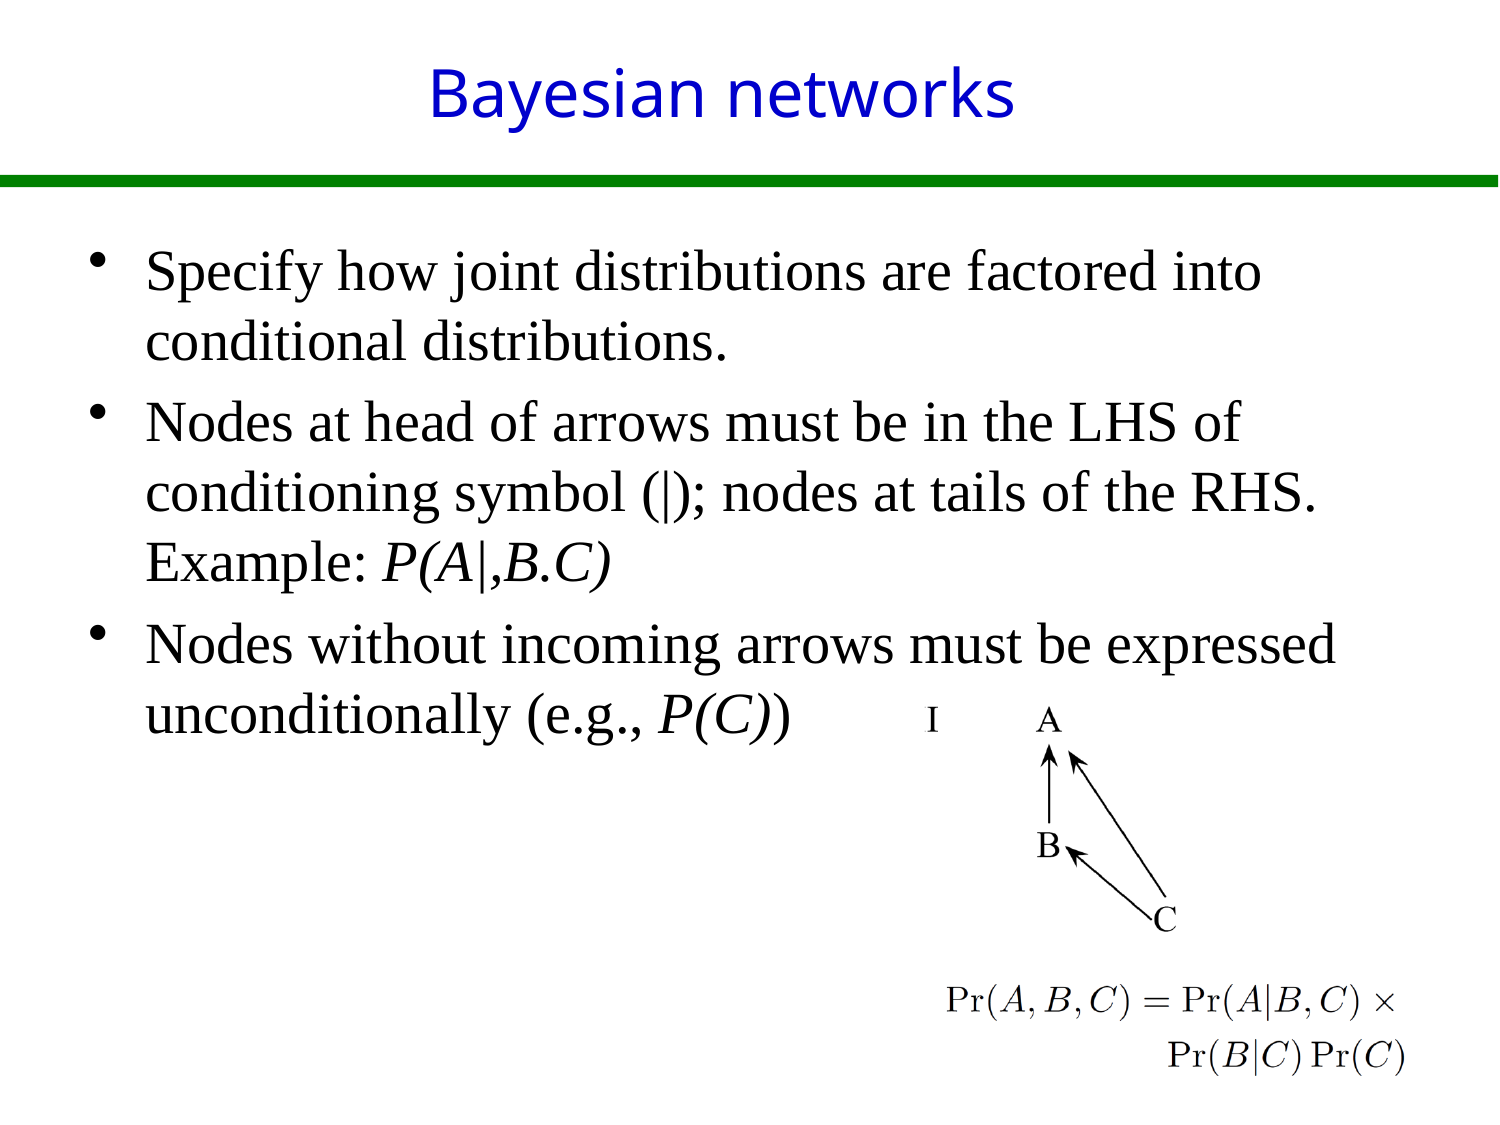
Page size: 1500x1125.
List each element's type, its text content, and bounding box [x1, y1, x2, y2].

list Specify how joint distributions are factored into conditional distributions. Nodes at head of arrows must be in the LHS of conditioning symbol (|); nodes at tails of the RHS. Example: P(A|,B.C) Nodes without incoming arrows must be expressed unconditionally (e.g., P(C)) [74, 224, 1426, 901]
picture [924, 699, 1428, 1125]
title Bayesian networks [149, 19, 1295, 138]
